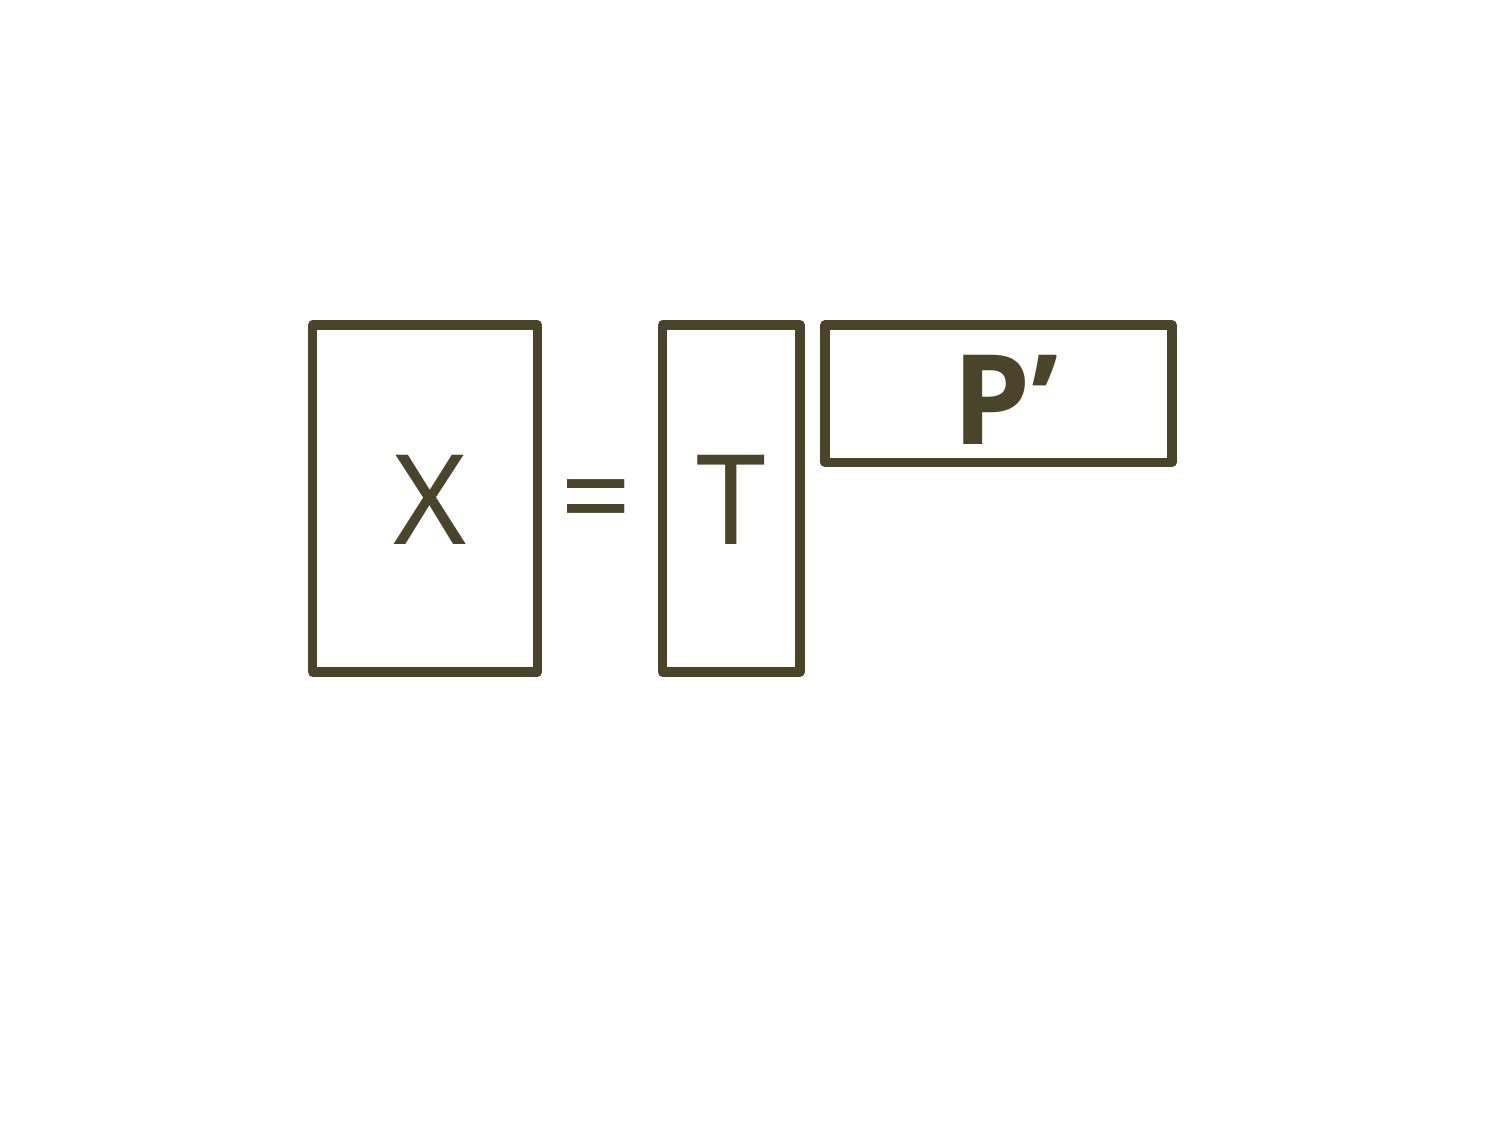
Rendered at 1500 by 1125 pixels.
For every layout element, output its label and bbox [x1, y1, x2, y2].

text_box [312, 312, 1173, 673]
